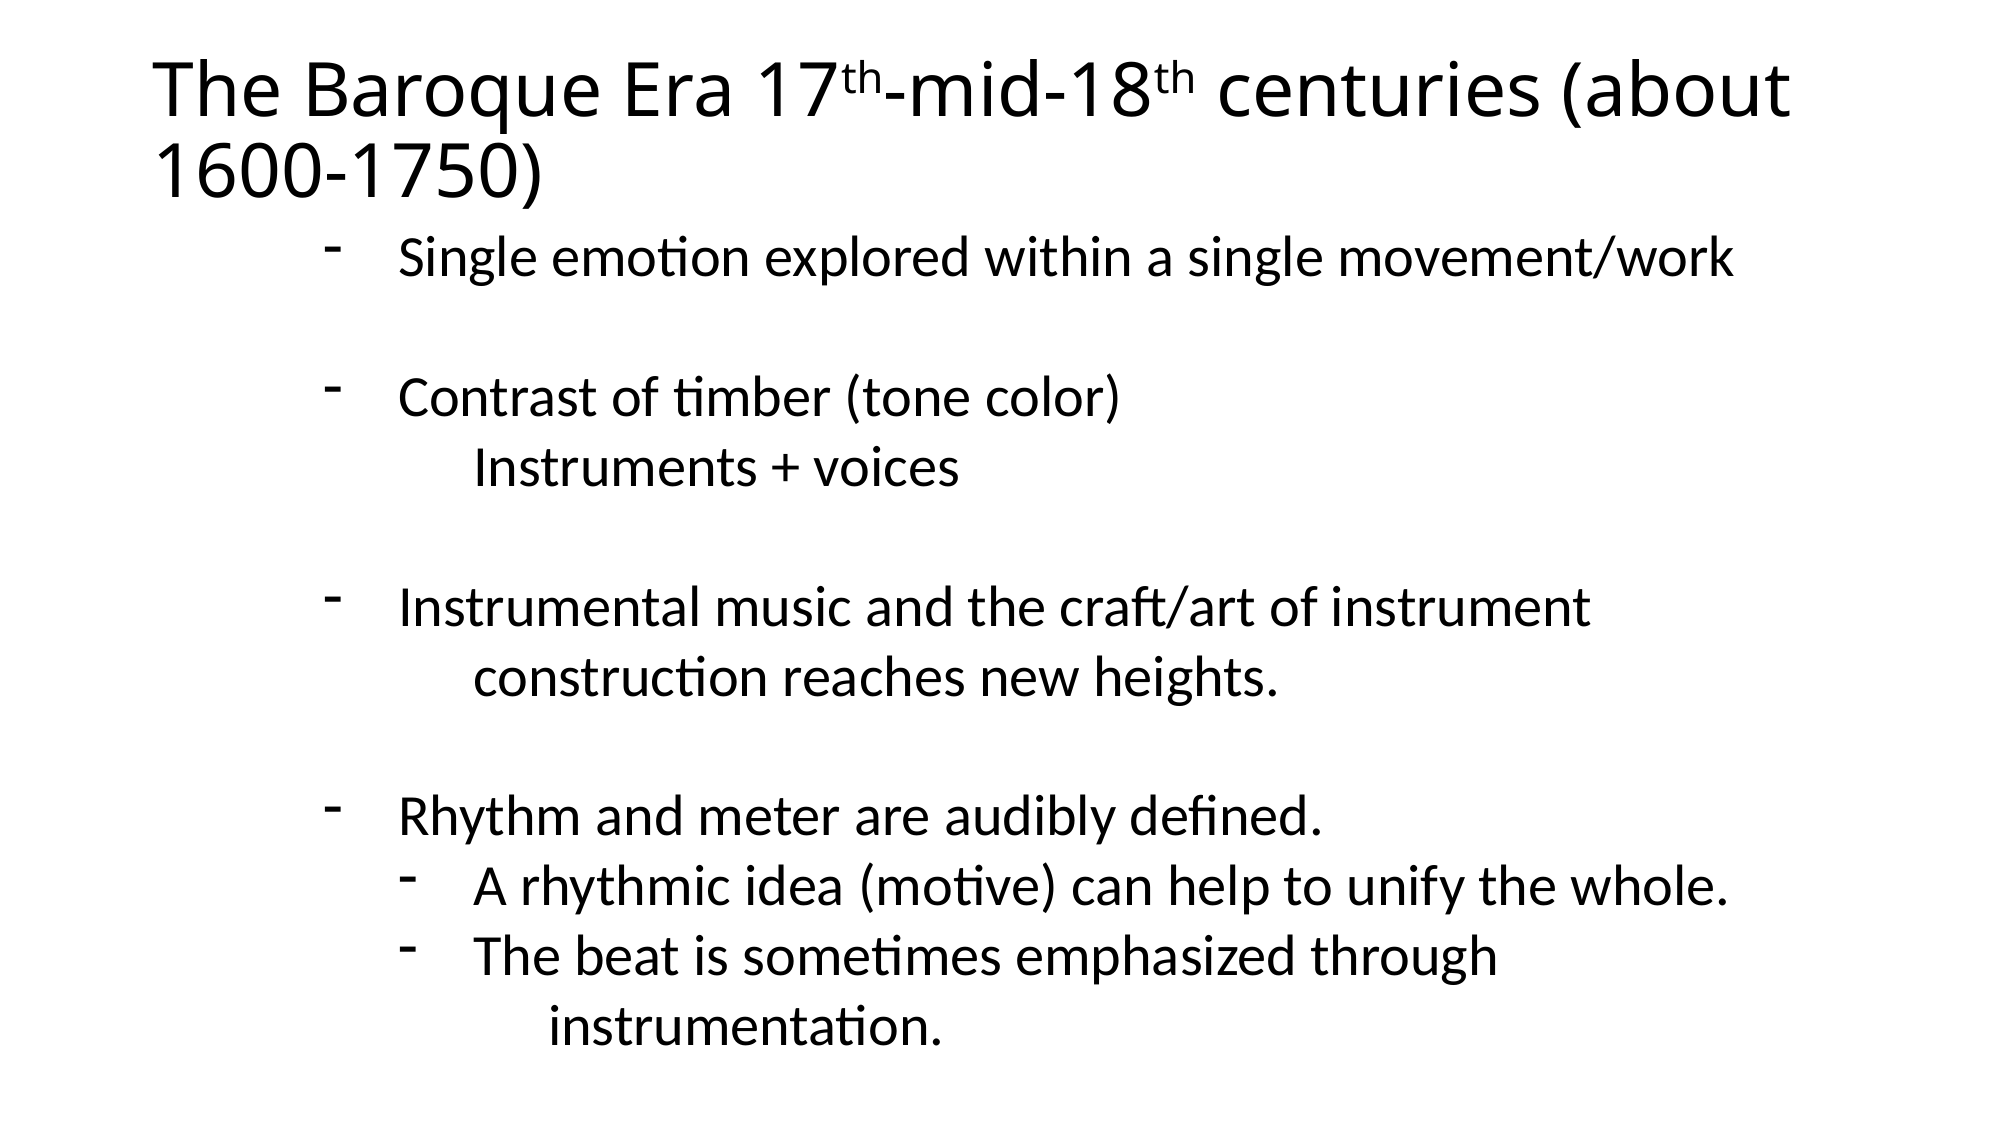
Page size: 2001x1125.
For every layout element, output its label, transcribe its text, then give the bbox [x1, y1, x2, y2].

title The Baroque Era 17th-mid-18th centuries (about 1600-1750) [137, 23, 1964, 242]
text_box Single emotion explored within a single movement/work Contrast of timber (tone color) Instruments + voices Instrumental music and the craft/art of instrument construction reaches new heights. Rhythm and meter are audibly defined. A rhythmic idea (motive) can help to unify the whole. The beat is sometimes emphasized through instrumentation. [308, 210, 1764, 1125]
